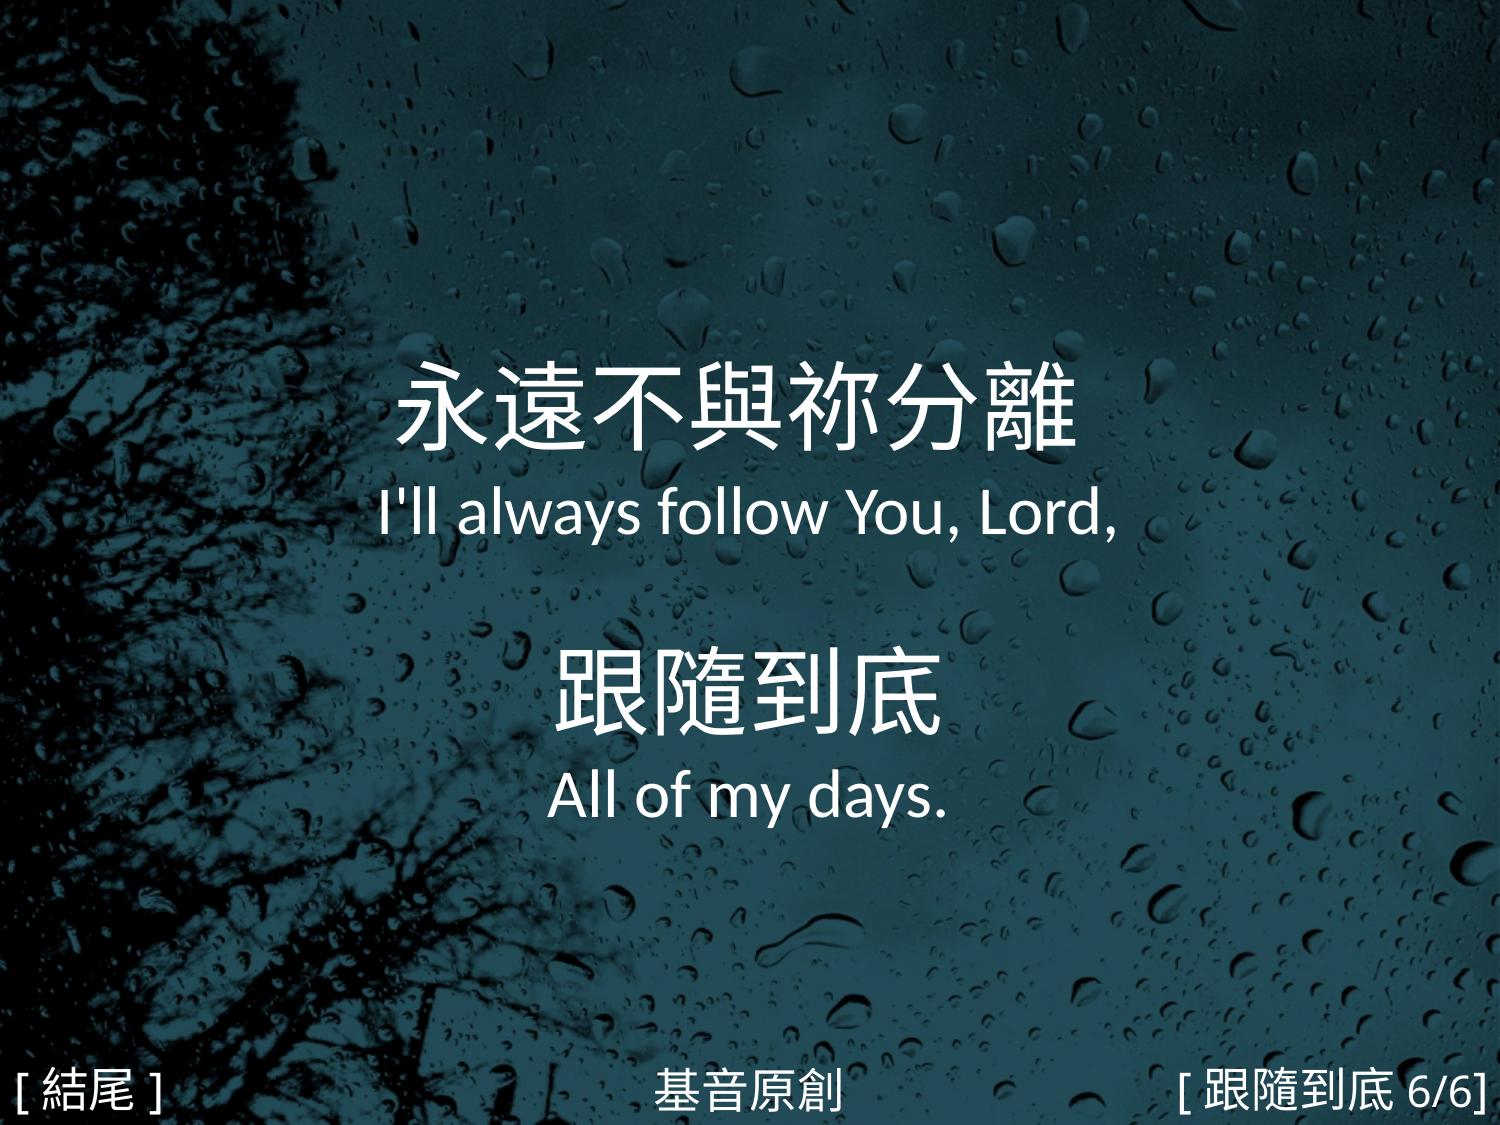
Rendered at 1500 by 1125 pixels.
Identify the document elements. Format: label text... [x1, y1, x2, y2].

text_box 永遠不與祢分離 I'll always follow You, Lord, 跟隨到底 All of my days. [0, 326, 1499, 891]
picture [0, 0, 1500, 1053]
text_box 基音原創 [0, 1053, 1500, 1125]
